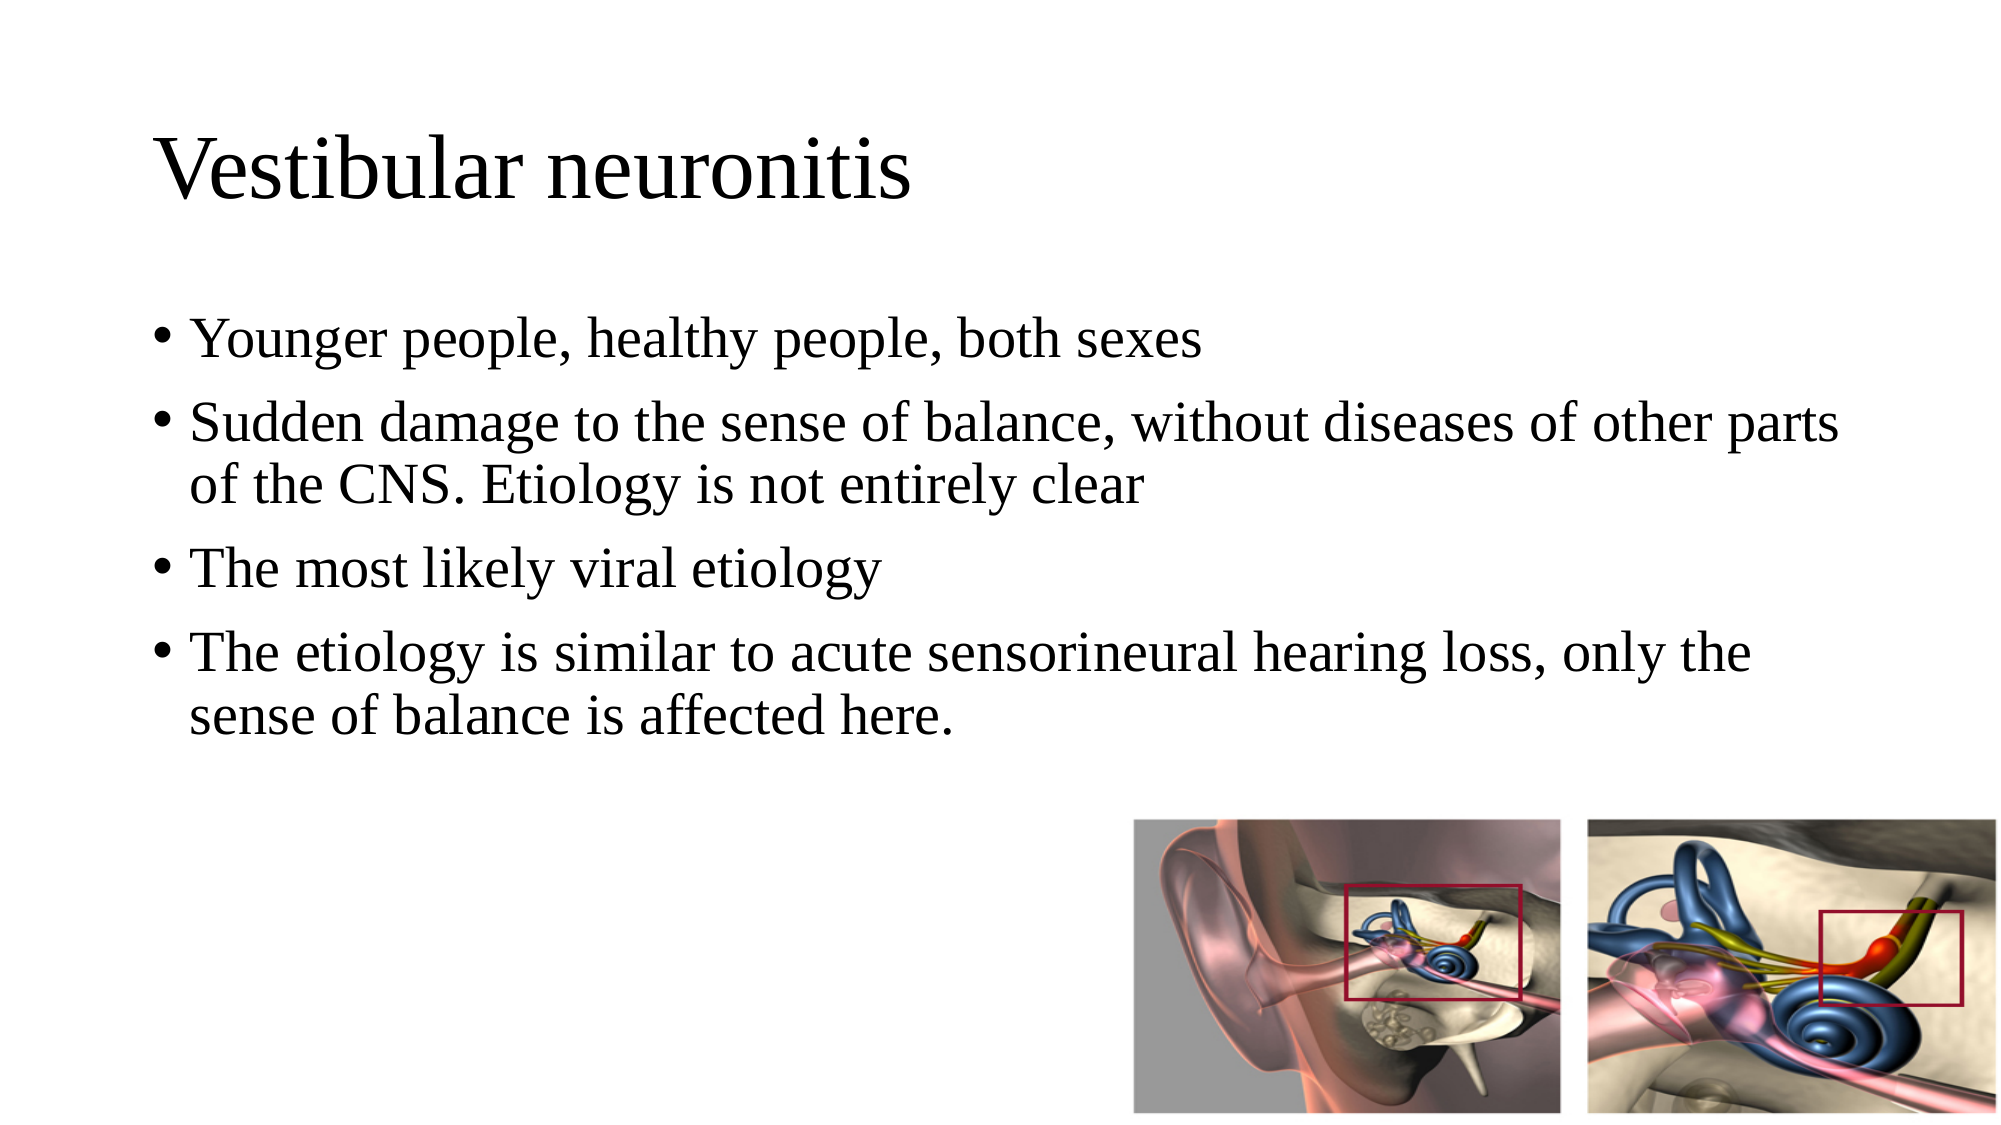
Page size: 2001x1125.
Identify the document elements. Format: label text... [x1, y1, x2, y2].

list Younger people, healthy people, both sexes Sudden damage to the sense of balance, without diseases of other parts of the CNS. Etiology is not entirely clear The most likely viral etiology The etiology is similar to acute sensorineural hearing loss, only the sense of balance is affected here. [137, 299, 1863, 1014]
title Vestibular neuronitis [137, 59, 1863, 278]
picture [1116, 806, 2000, 1125]
